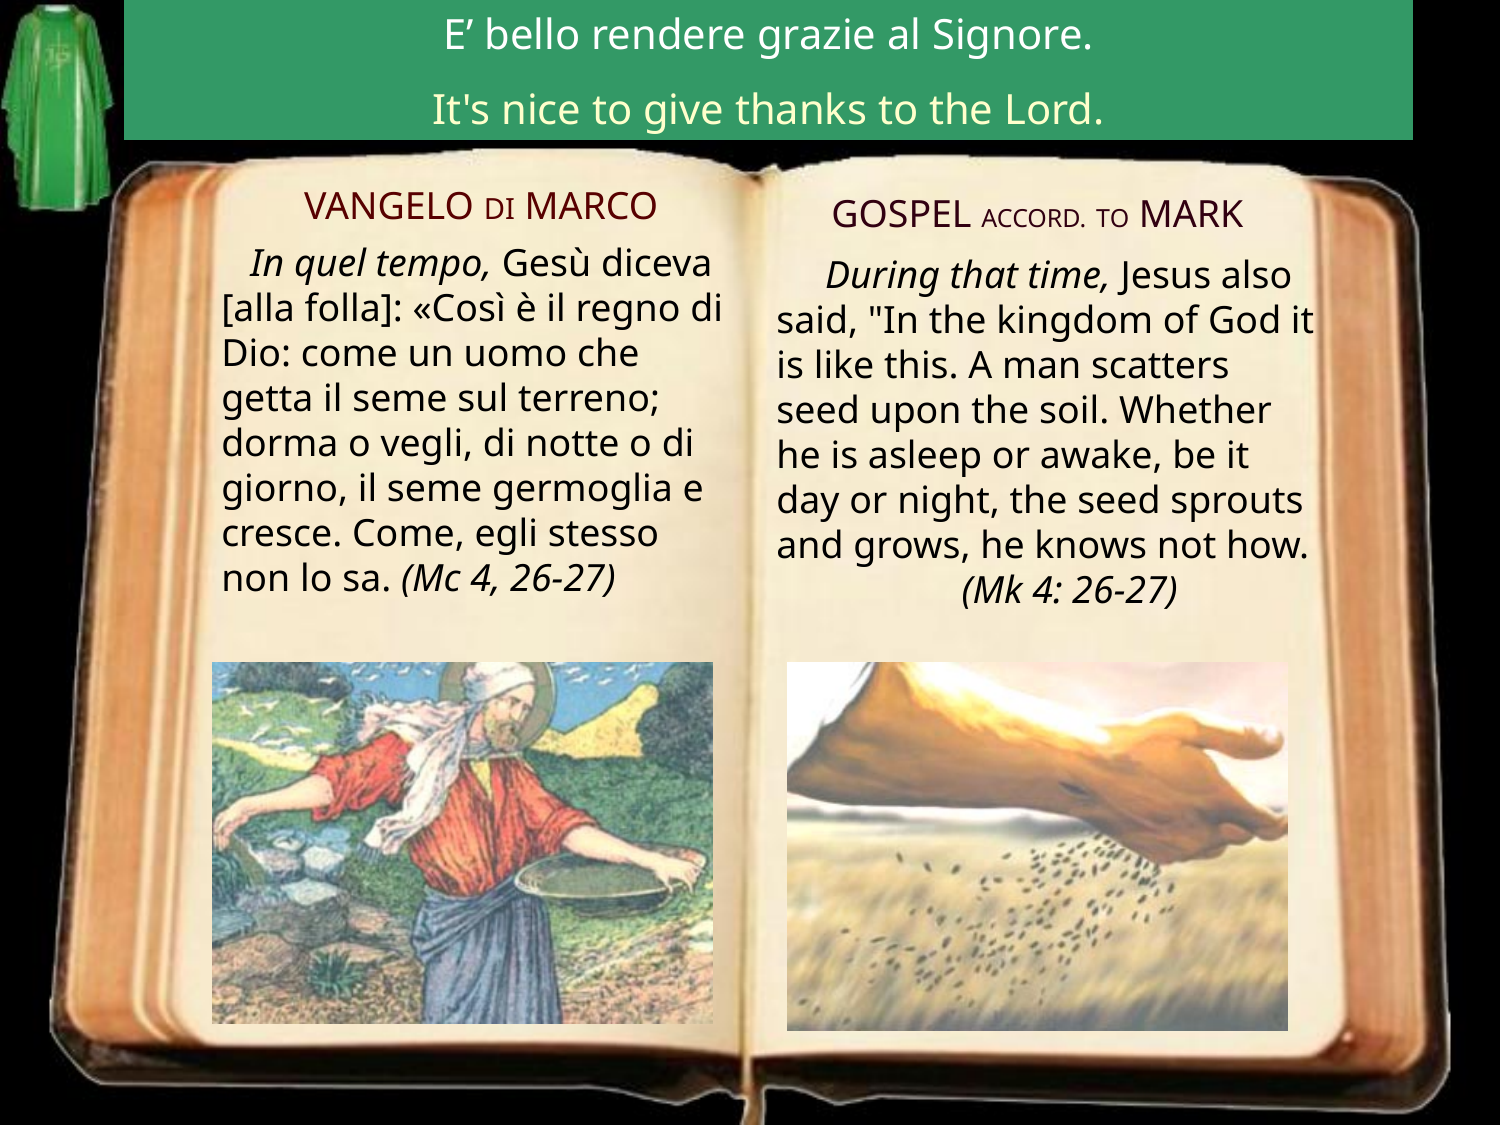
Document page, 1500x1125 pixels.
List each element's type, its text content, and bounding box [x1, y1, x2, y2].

picture [0, 0, 1500, 1125]
title GOSPEL ACCORD. TO MARK [744, 187, 1363, 238]
text_box During that time, Jesus also said, "In the kingdom of God it is like this. A man scatters seed upon the soil. Whether he is asleep or awake, be it day or night, the seed sprouts and grows, he knows not how. (Mk 4: 26-27) [761, 243, 1337, 619]
text_box In quel tempo, Gesù diceva [alla folla]: «Così è il regno di Dio: come un uomo che getta il seme sul terreno; dorma o vegli, di notte o di giorno, il seme germoglia e cresce. Come, egli stesso non lo sa. (Mc 4, 26-27) [206, 231, 744, 607]
text_box VANGELO DI MARCO [212, 174, 750, 235]
text_box E’ bello rendere grazie al Signore. It's nice to give thanks to the Lord. [124, 0, 1413, 140]
